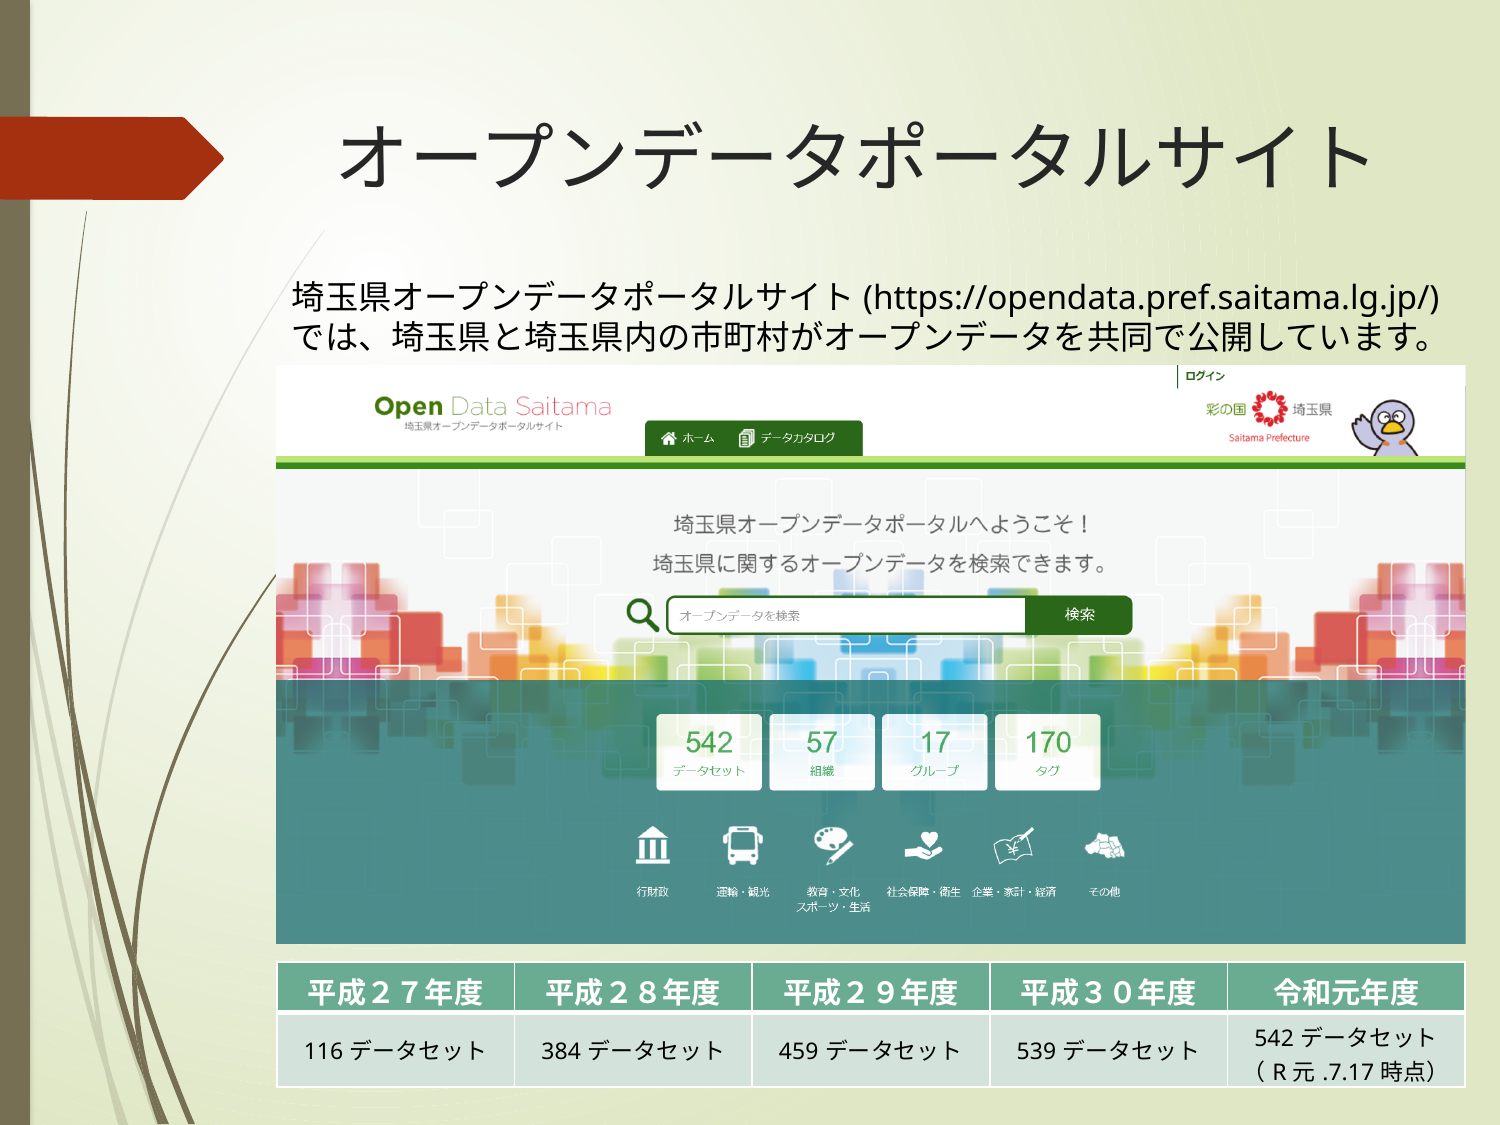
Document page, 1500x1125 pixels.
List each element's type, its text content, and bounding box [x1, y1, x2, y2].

table_cell 116データセット [278, 1015, 514, 1086]
table_header 平成３０年度 [991, 963, 1227, 1010]
table_cell 459データセット [753, 1015, 989, 1086]
table_header 平成２８年度 [515, 963, 751, 1010]
table_header 平成２７年度 [278, 963, 514, 1010]
table_cell 384データセット [515, 1015, 751, 1086]
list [276, 365, 1466, 944]
table_cell 539データセット [991, 1015, 1227, 1086]
table_header 令和元年度 [1228, 963, 1464, 1010]
table_cell 542データセット （R元.7.17時点） [1228, 1015, 1464, 1086]
title オープンデータポータルサイト [319, 102, 1400, 229]
table_header 平成２９年度 [753, 963, 989, 1010]
text_box 埼玉県オープンデータポータルサイト(https://opendata.pref.saitama.lg.jp/)では、埼玉県と埼玉県内の市町村がオープンデータを共同で公開しています。 [276, 229, 1466, 364]
